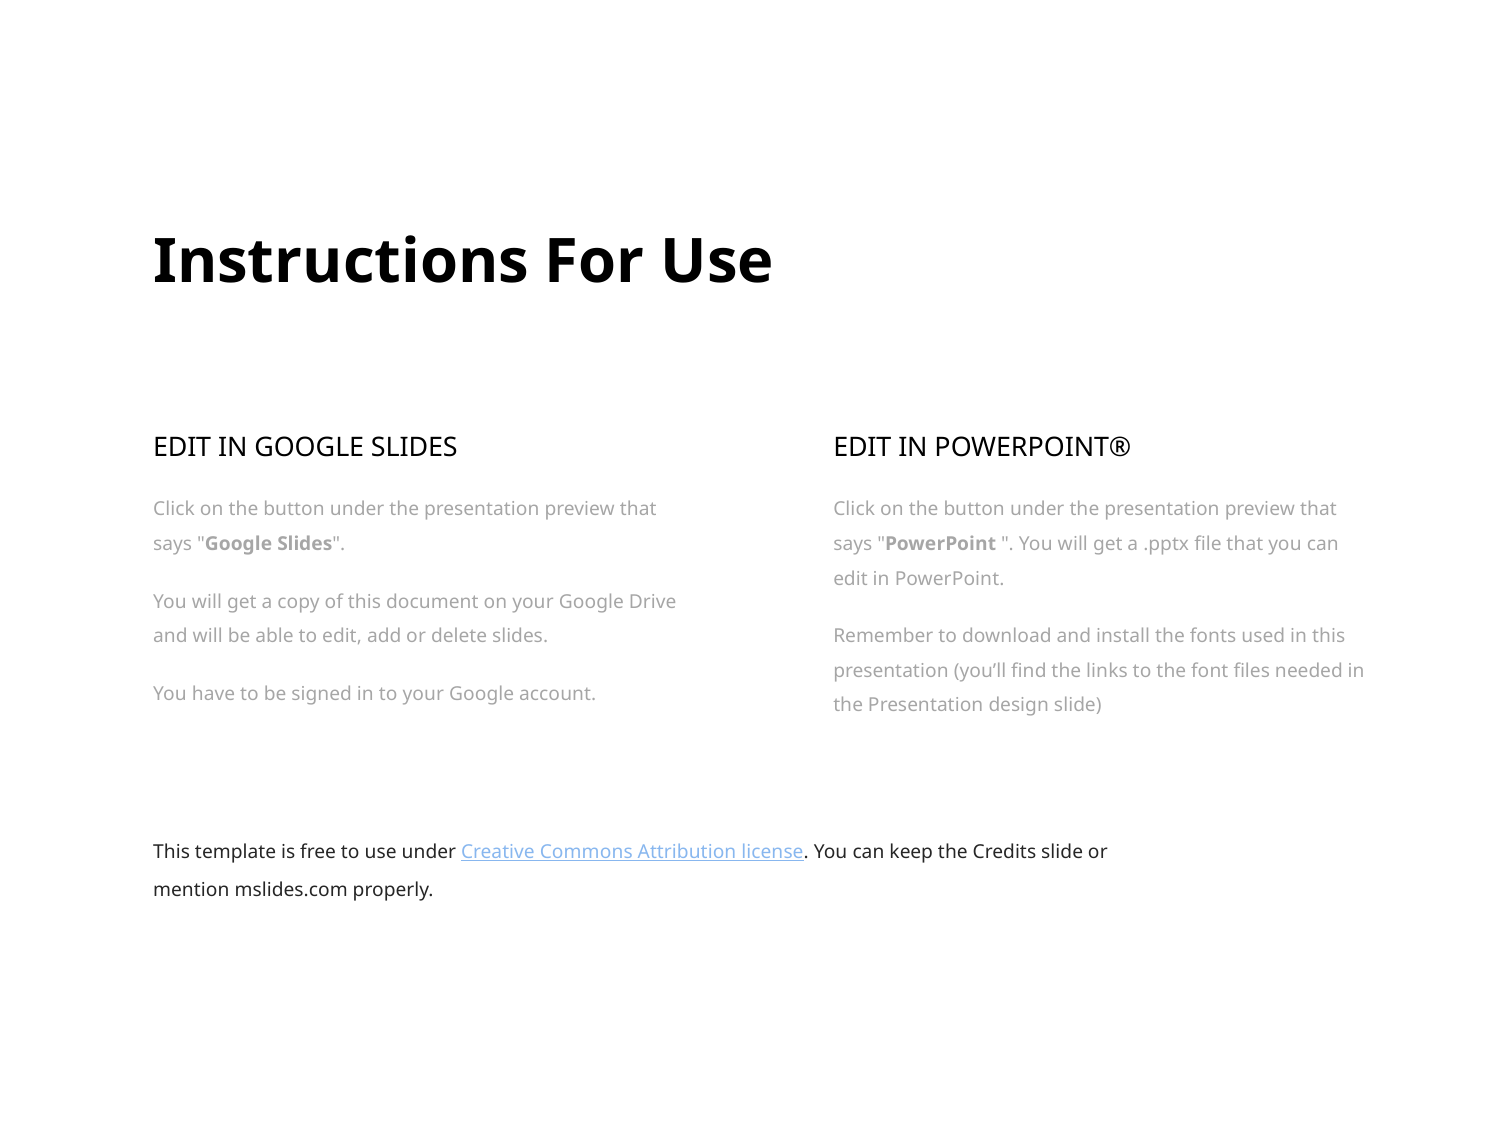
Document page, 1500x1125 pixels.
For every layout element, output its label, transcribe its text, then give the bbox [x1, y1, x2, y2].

text_box EDIT IN GOOGLE SLIDES Click on the button under the presentation preview that says "Google Slides". You will get a copy of this document on your Google Drive and will be able to edit, add or delete slides. You have to be signed in to your Google account. [153, 432, 698, 741]
text_box This template is free to use under Creative Commons Attribution license. You can keep the Credits slide or mention mslides.com properly. [153, 826, 1184, 961]
text_box Instructions For Use [153, 209, 1265, 316]
text_box EDIT IN POWERPOINT® Click on the button under the presentation preview that says "PowerPoint ". You will get a .pptx file that you can edit in PowerPoint. Remember to download and install the fonts used in this presentation (you’ll find the links to the font files needed in the Presentation design slide) [833, 432, 1378, 741]
